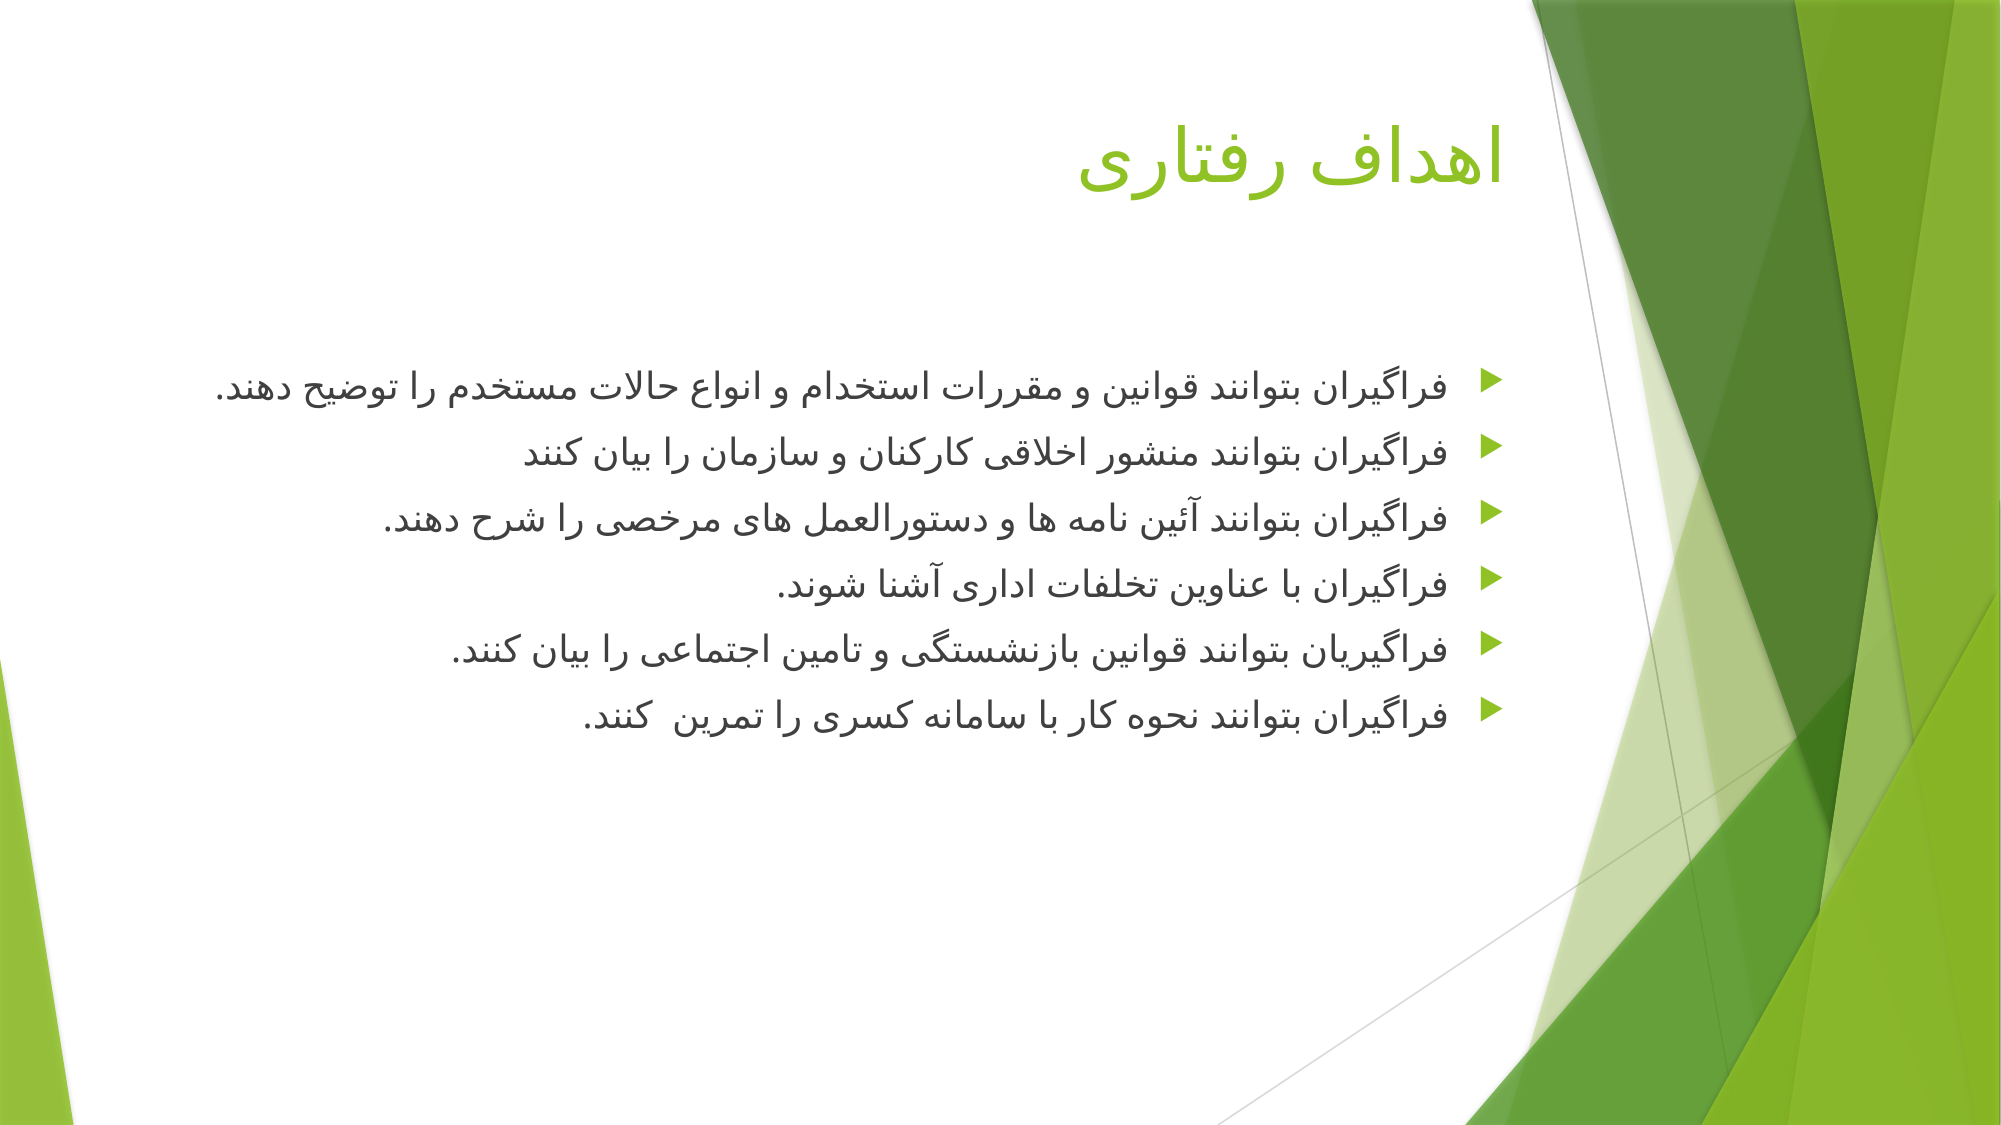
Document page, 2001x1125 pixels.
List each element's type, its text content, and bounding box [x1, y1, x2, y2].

title اهداف رفتاری [111, 99, 1522, 317]
list فراگیران بتوانند قوانین و مقررات استخدام و انواع حالات مستخدم را توضیح دهند. فراگیران بتوانند منشور اخلاقی کارکنان و سازمان را بیان کنند فراگیران بتوانند آئین نامه ها و دستورالعمل های مرخصی را شرح دهند. فراگیران با عناوین تخلفات اداری آشنا شوند. فراگیریان بتوانند قوانین بازنشستگی و تامین اجتماعی را بیان کنند. فراگیران بتوانند نحوه کار با سامانه کسری را تمرین کنند. [111, 354, 1522, 992]
